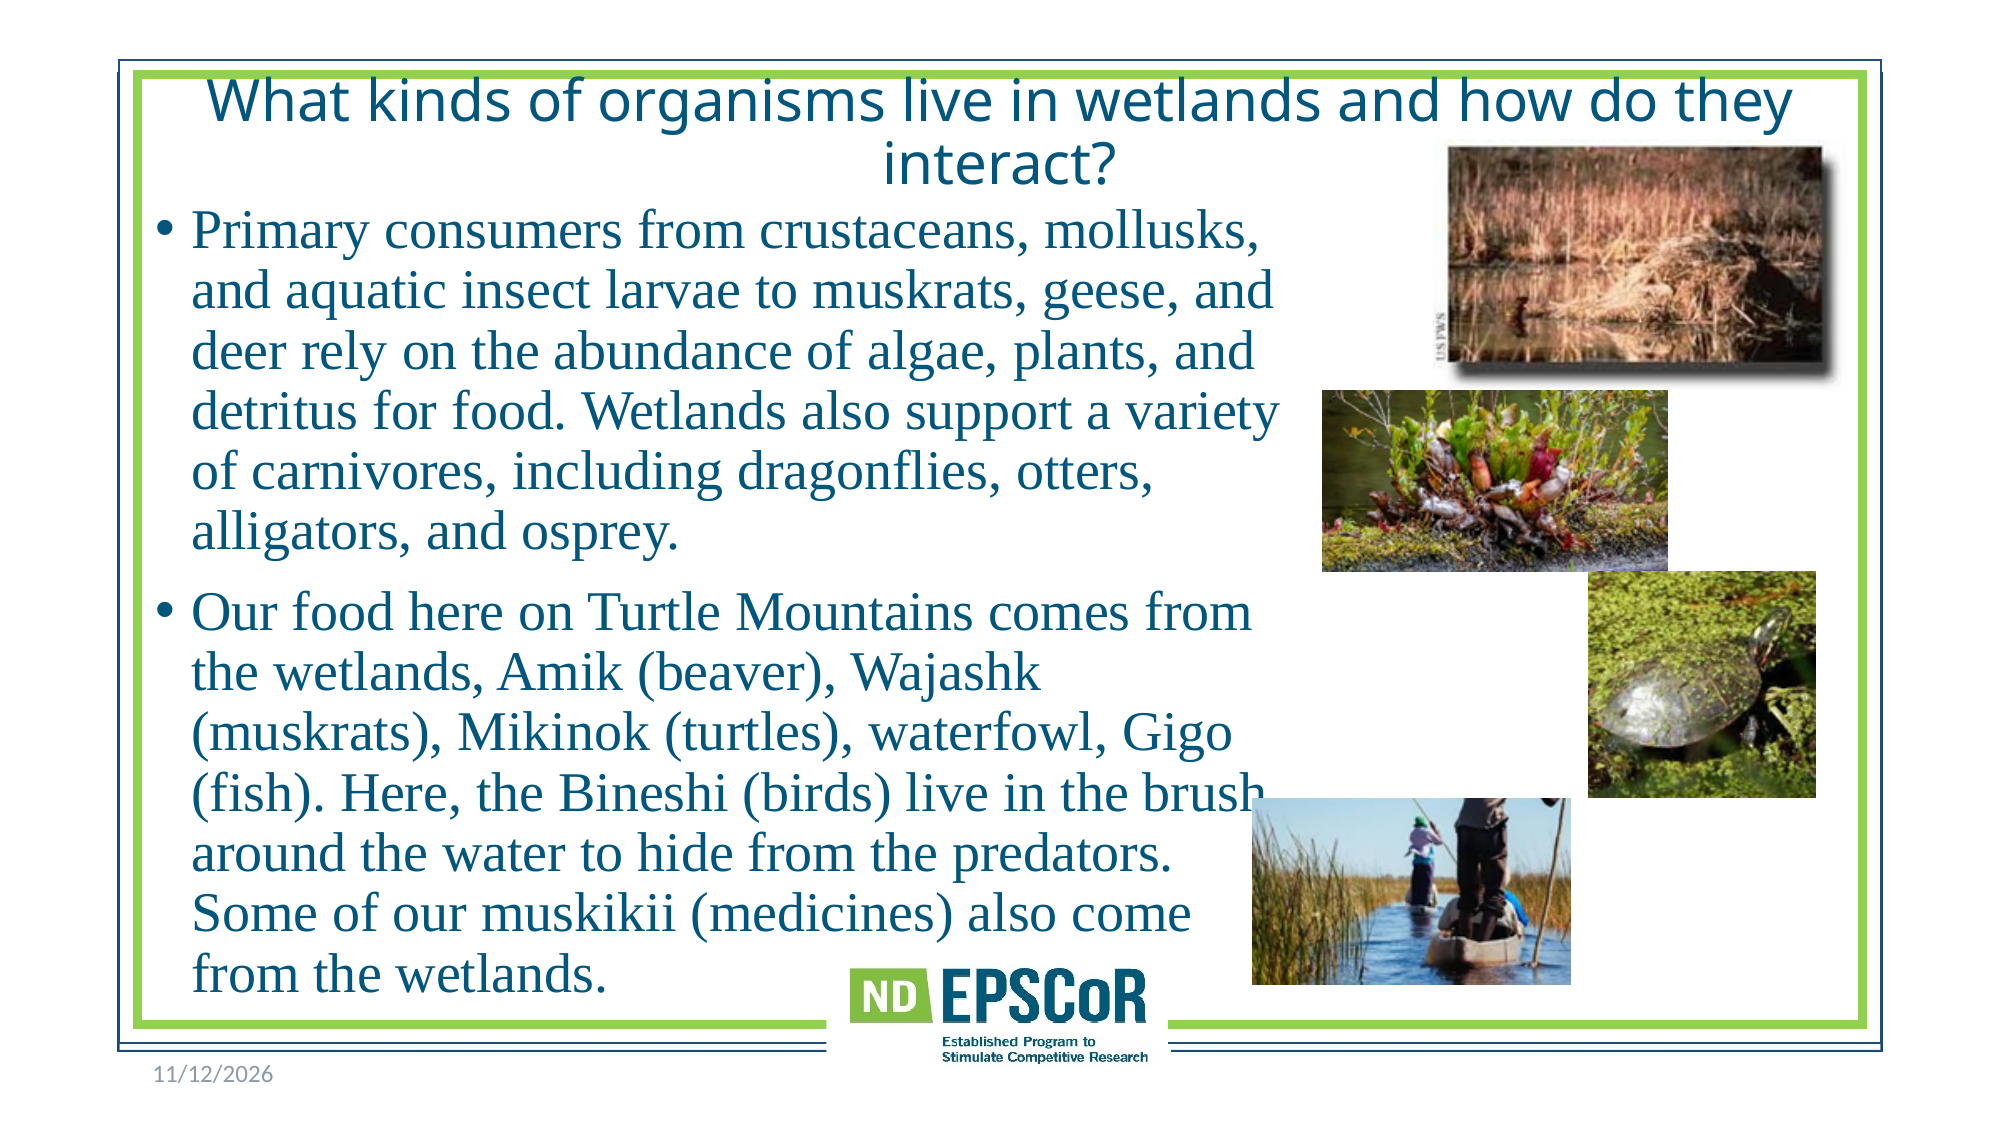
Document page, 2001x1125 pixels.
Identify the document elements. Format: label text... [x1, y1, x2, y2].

title What kinds of organisms live in wetlands and how do they interact? [137, 75, 1863, 193]
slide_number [137, 1042, 588, 1103]
picture [588, 72, 1883, 1068]
picture [1321, 139, 1847, 798]
list Primary consumers from crustaceans, mollusks, and aquatic insect larvae to muskrats, geese, and deer rely on the abundance of algae, plants, and detritus for food. Wetlands also support a variety of carnivores, including dragonflies, otters, alligators, and osprey. Our food here on Turtle Mountains comes from the wetlands, Amik (beaver), Wajashk (muskrats), Mikinok (turtles), waterfowl, Gigo (fish). Here, the Bineshi (birds) live in the brush around the water to hide from the predators. Some of our muskikii (medicines) also come from the wetlands. [140, 192, 1323, 1012]
picture [117, 72, 137, 1052]
picture [1252, 798, 1571, 986]
